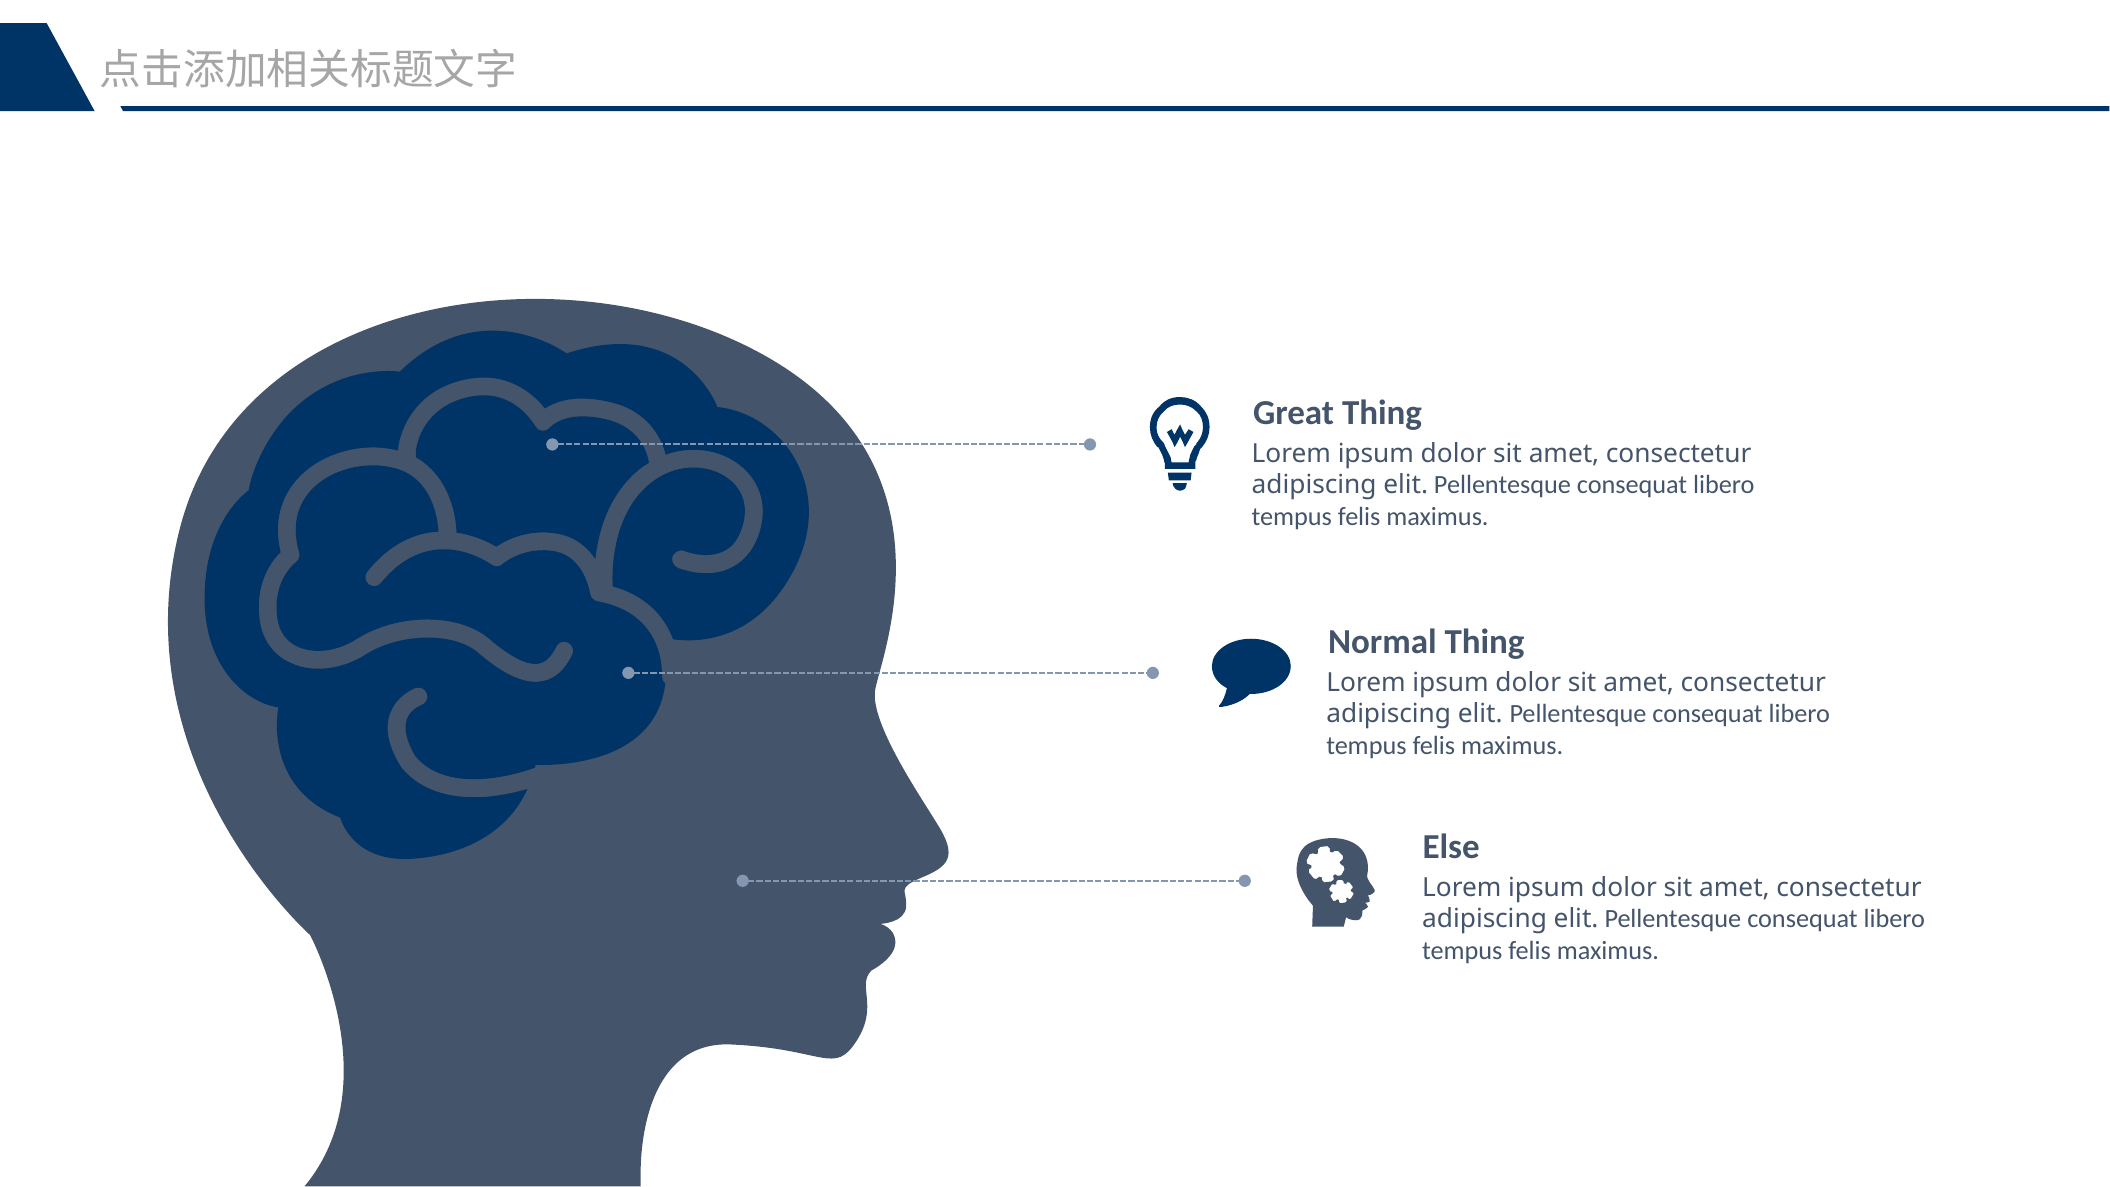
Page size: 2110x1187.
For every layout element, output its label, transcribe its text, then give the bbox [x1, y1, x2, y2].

text_box [0, 22, 97, 113]
text_box [1172, 483, 1187, 491]
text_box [119, 245, 961, 1187]
text_box Else [1406, 815, 1496, 862]
text_box [1167, 472, 1192, 481]
text_box Normal Thing [1312, 610, 1541, 657]
text_box Lorem ipsum dolor sit amet, consectetur adipiscing elit. Pellentesque consequat libero tempus felis maximus. [1235, 427, 1804, 539]
text_box [1296, 838, 1375, 927]
text_box Lorem ipsum dolor sit amet, consectetur adipiscing elit. Pellentesque consequat libero tempus felis maximus. [1406, 862, 1965, 973]
text_box [1149, 397, 1210, 469]
text_box Great Thing [1237, 381, 1446, 427]
text_box [1211, 638, 1291, 707]
text_box [118, 104, 2110, 113]
text_box 点击添加相关标题文字 [99, 42, 603, 93]
text_box Lorem ipsum dolor sit amet, consectetur adipiscing elit. Pellentesque consequat libero tempus felis maximus. [1310, 657, 1853, 768]
